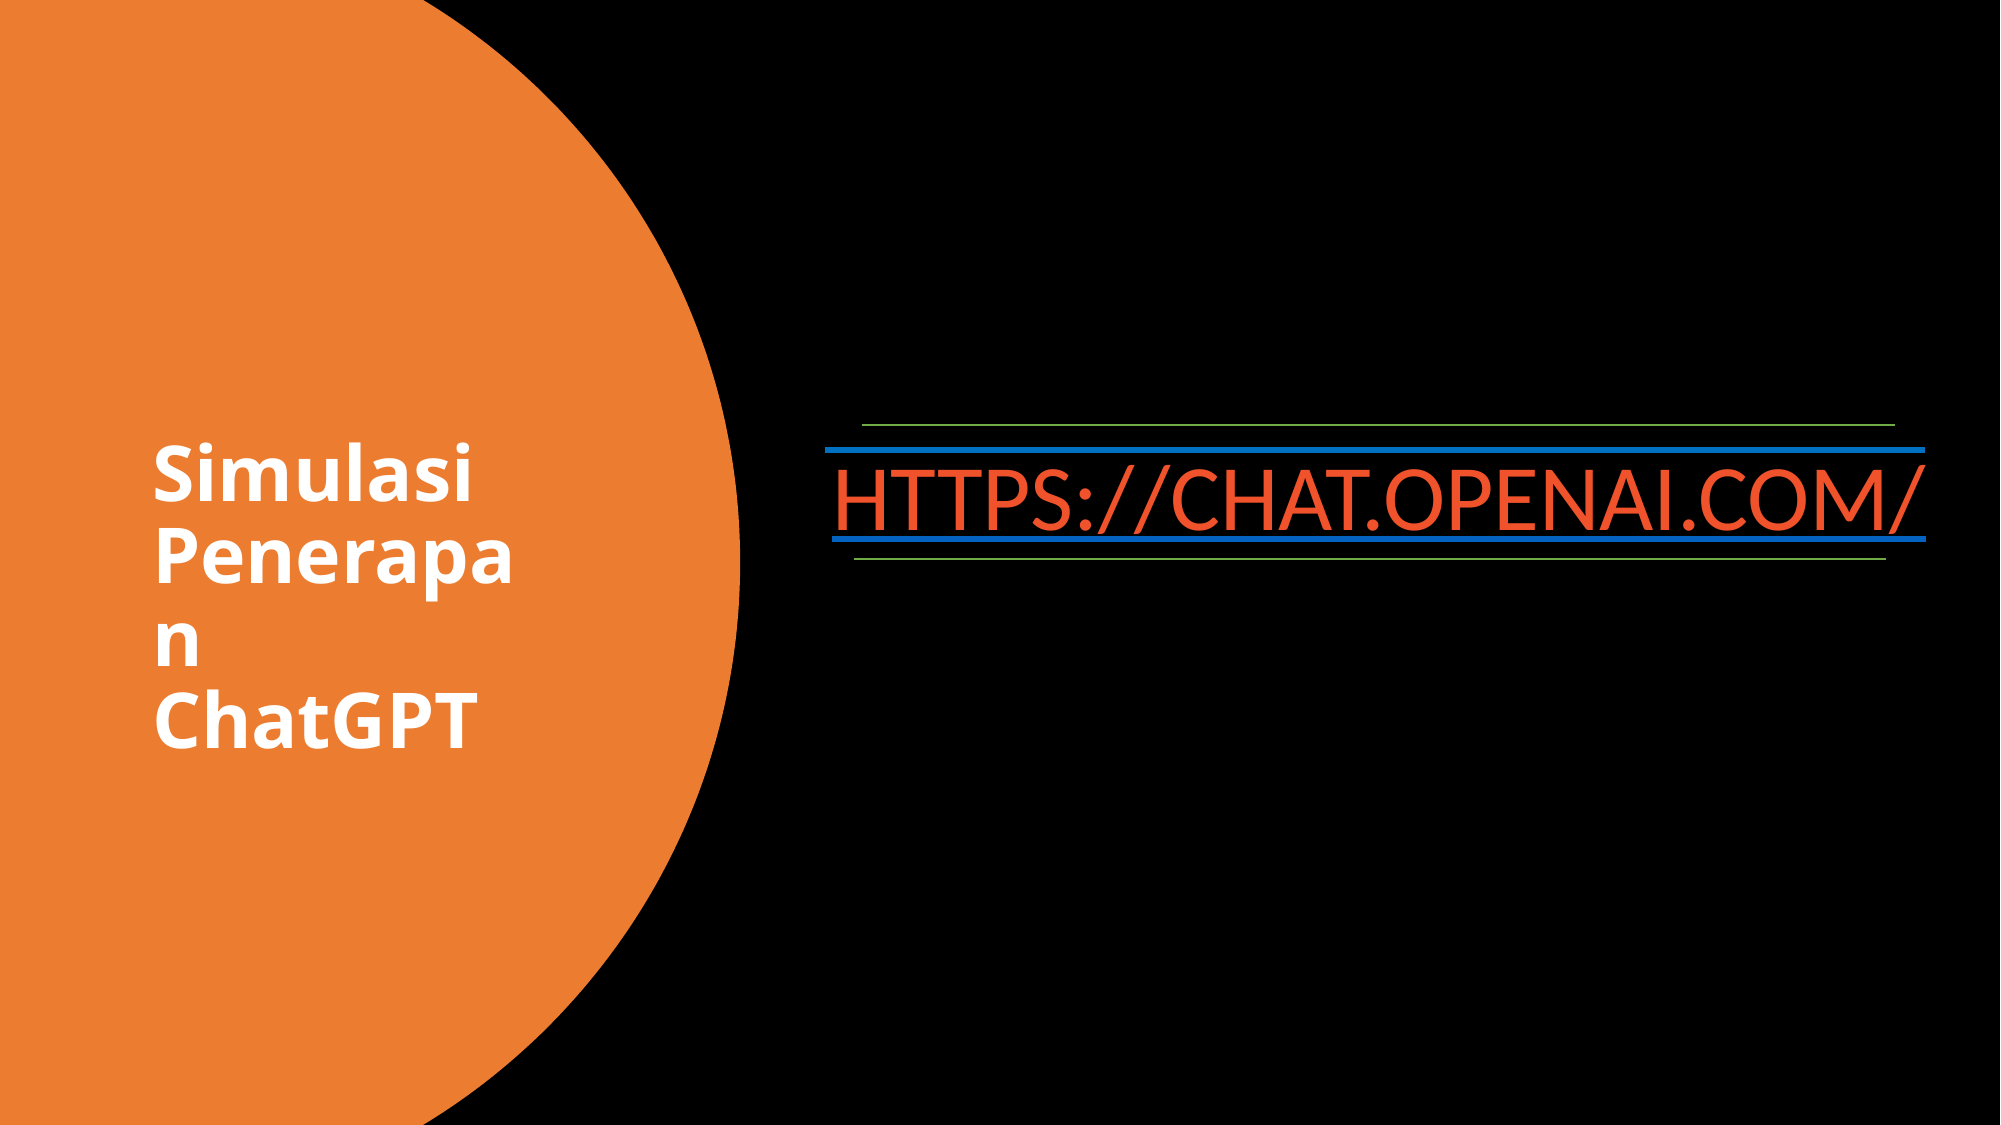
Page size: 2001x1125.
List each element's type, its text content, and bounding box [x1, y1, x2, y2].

text_box Simulasi Penerapan ChatGPT [150, 587, 541, 766]
text_box [0, 0, 740, 1125]
title https://chat.openai.com/ [99, 334, 1988, 587]
